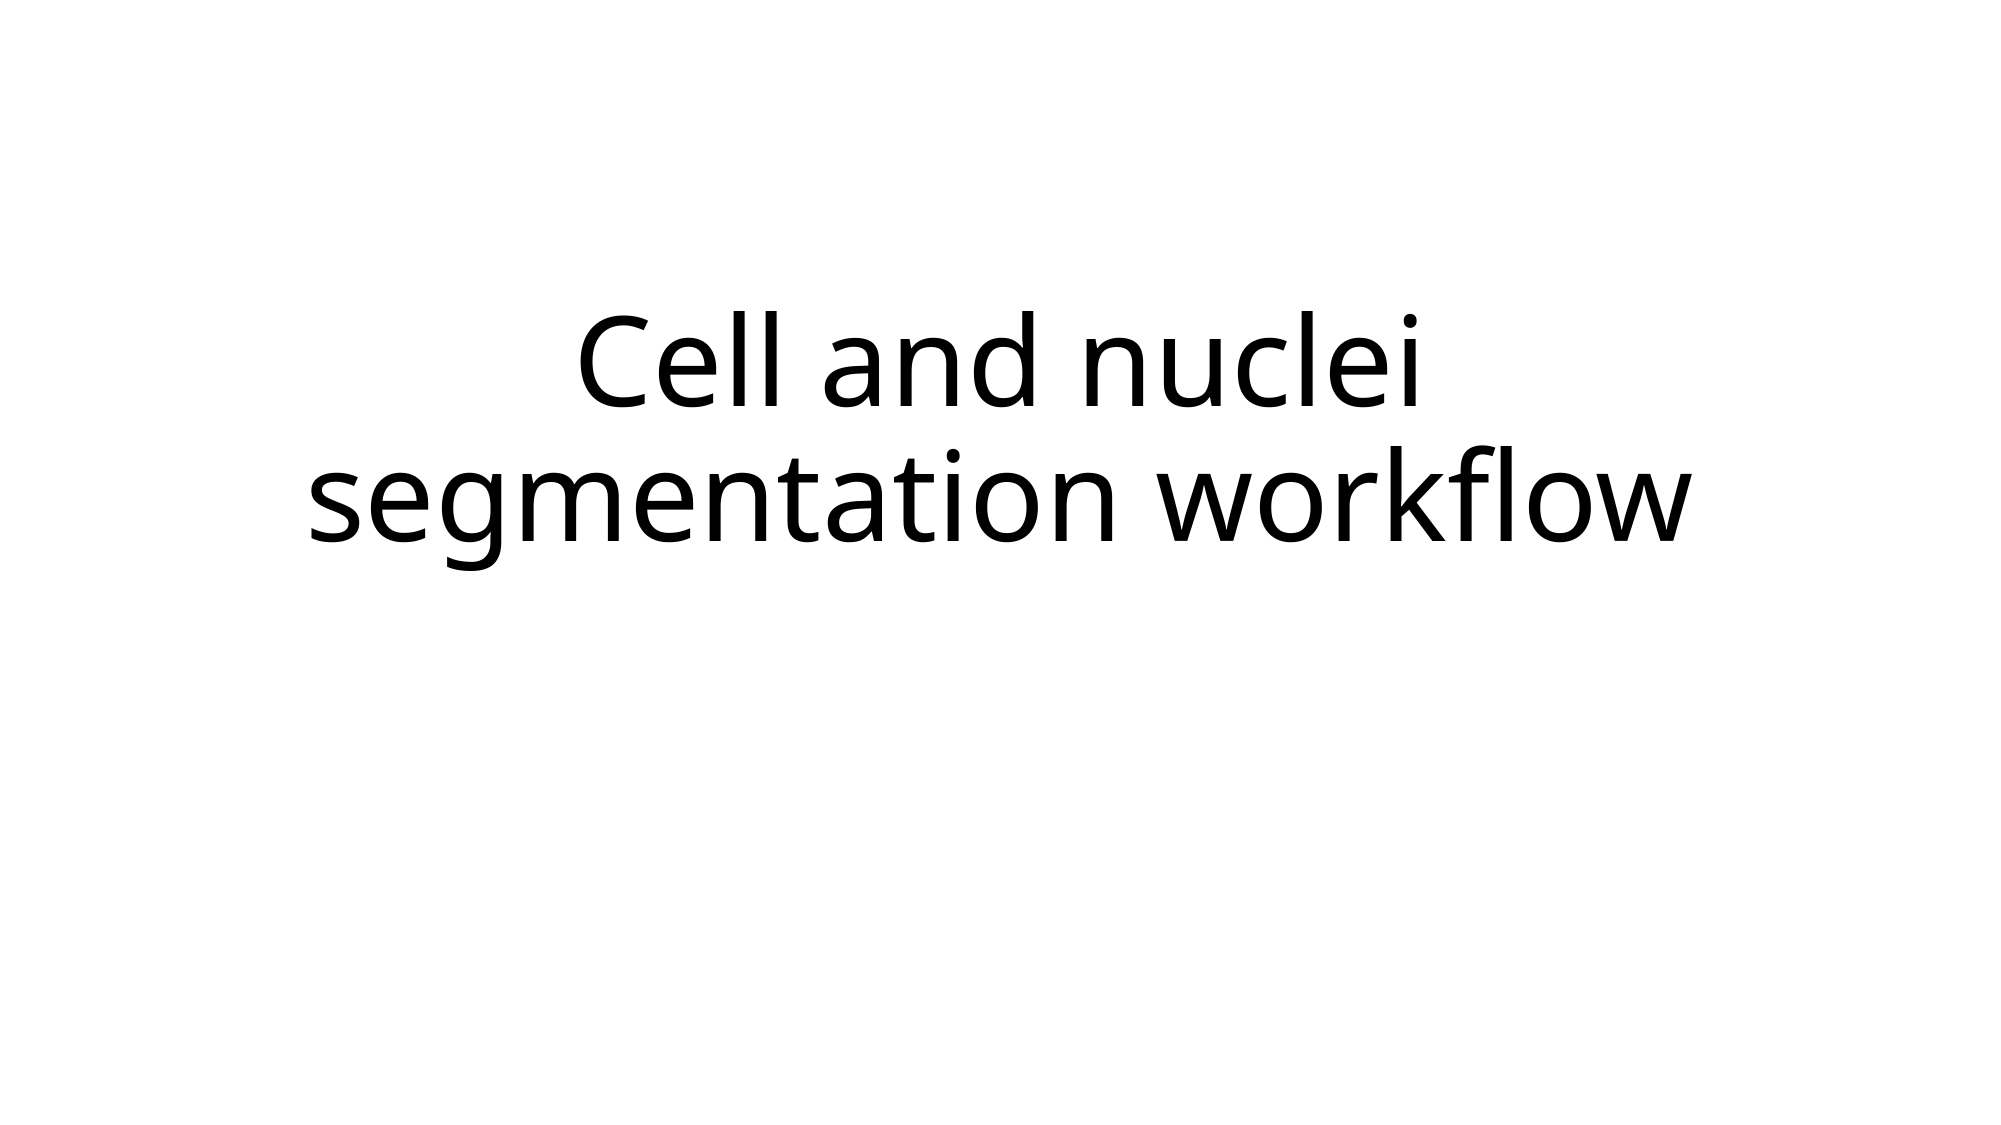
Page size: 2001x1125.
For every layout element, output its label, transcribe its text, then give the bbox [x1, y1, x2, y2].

title Cell and nuclei segmentation workflow [249, 184, 1750, 576]
